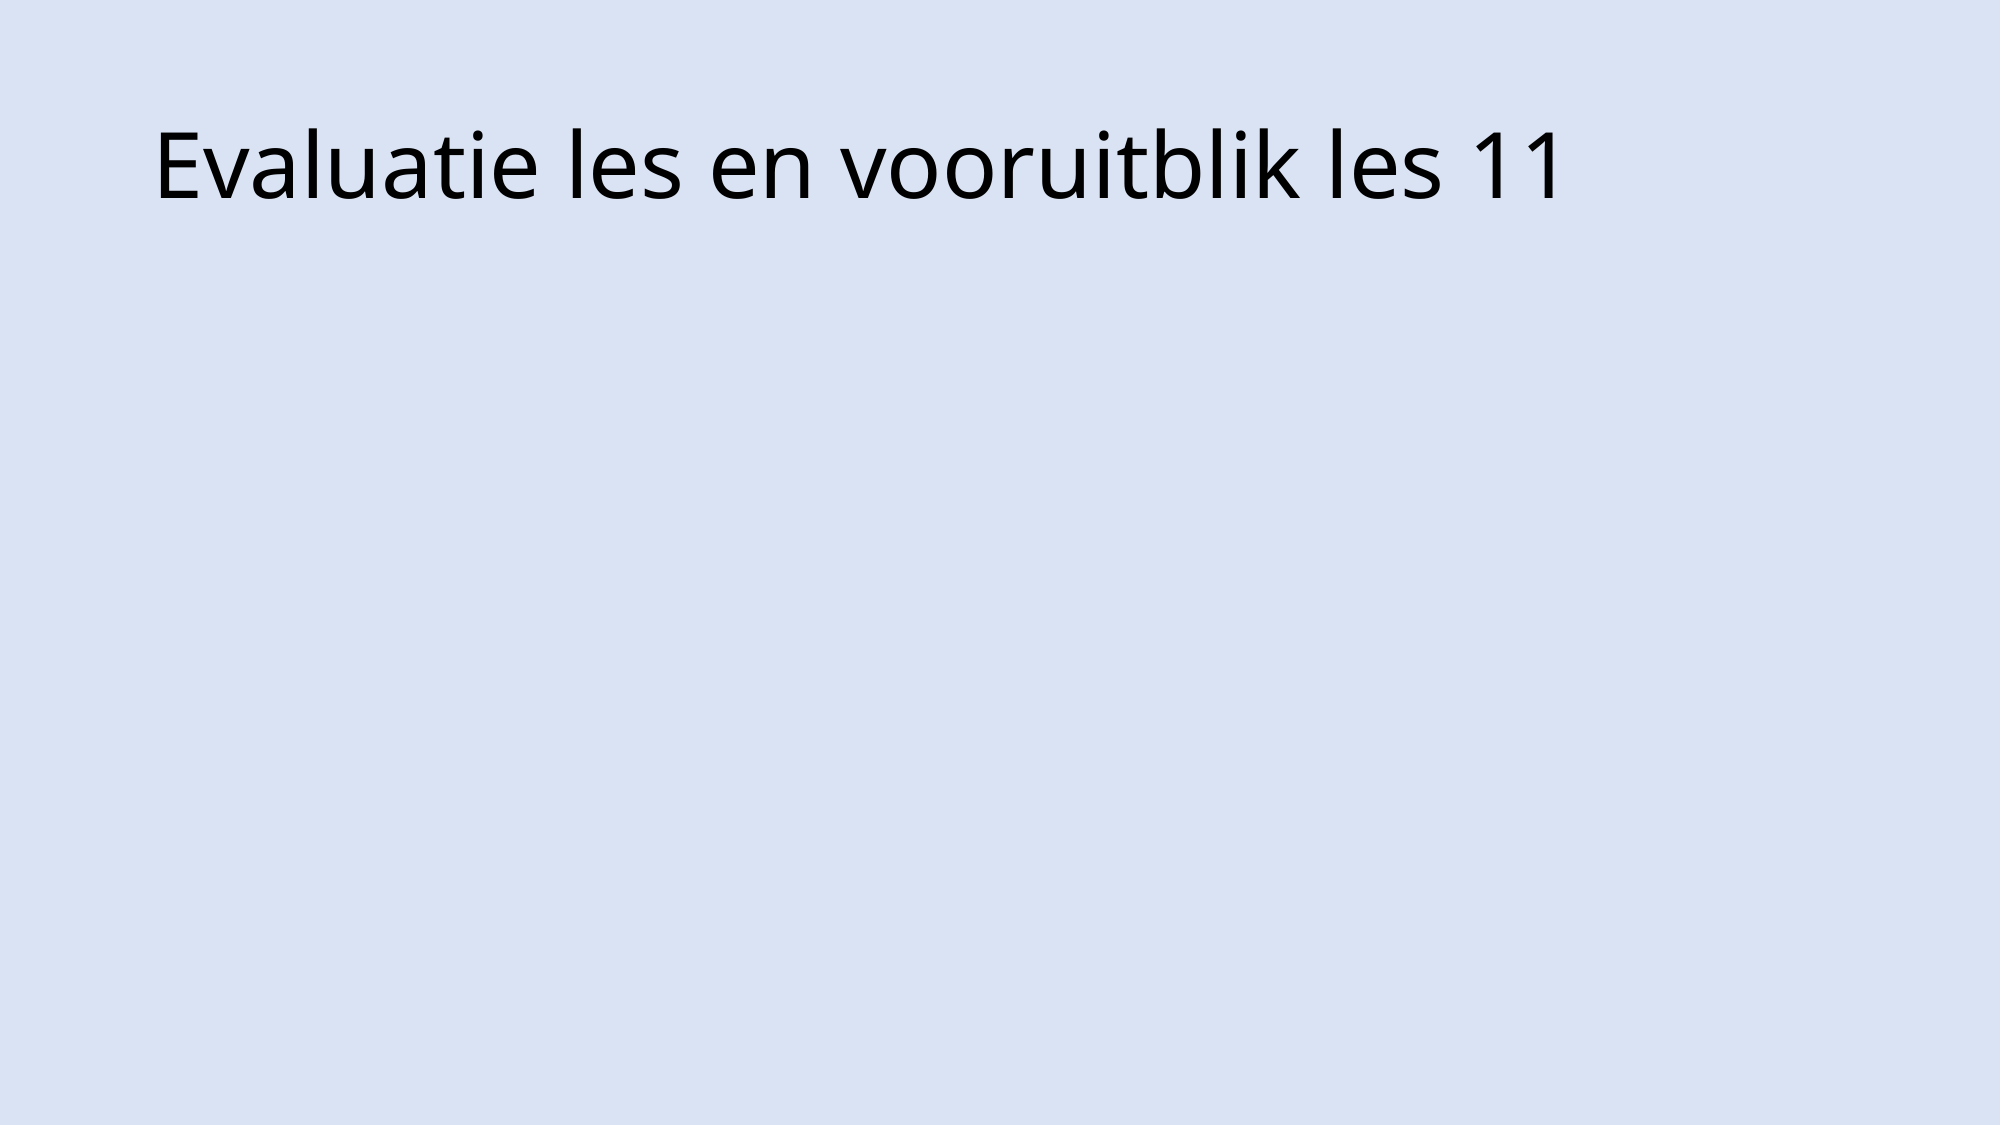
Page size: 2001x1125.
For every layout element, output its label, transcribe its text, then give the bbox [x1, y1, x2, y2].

title Evaluatie les en vooruitblik les 11 [137, 59, 1863, 278]
